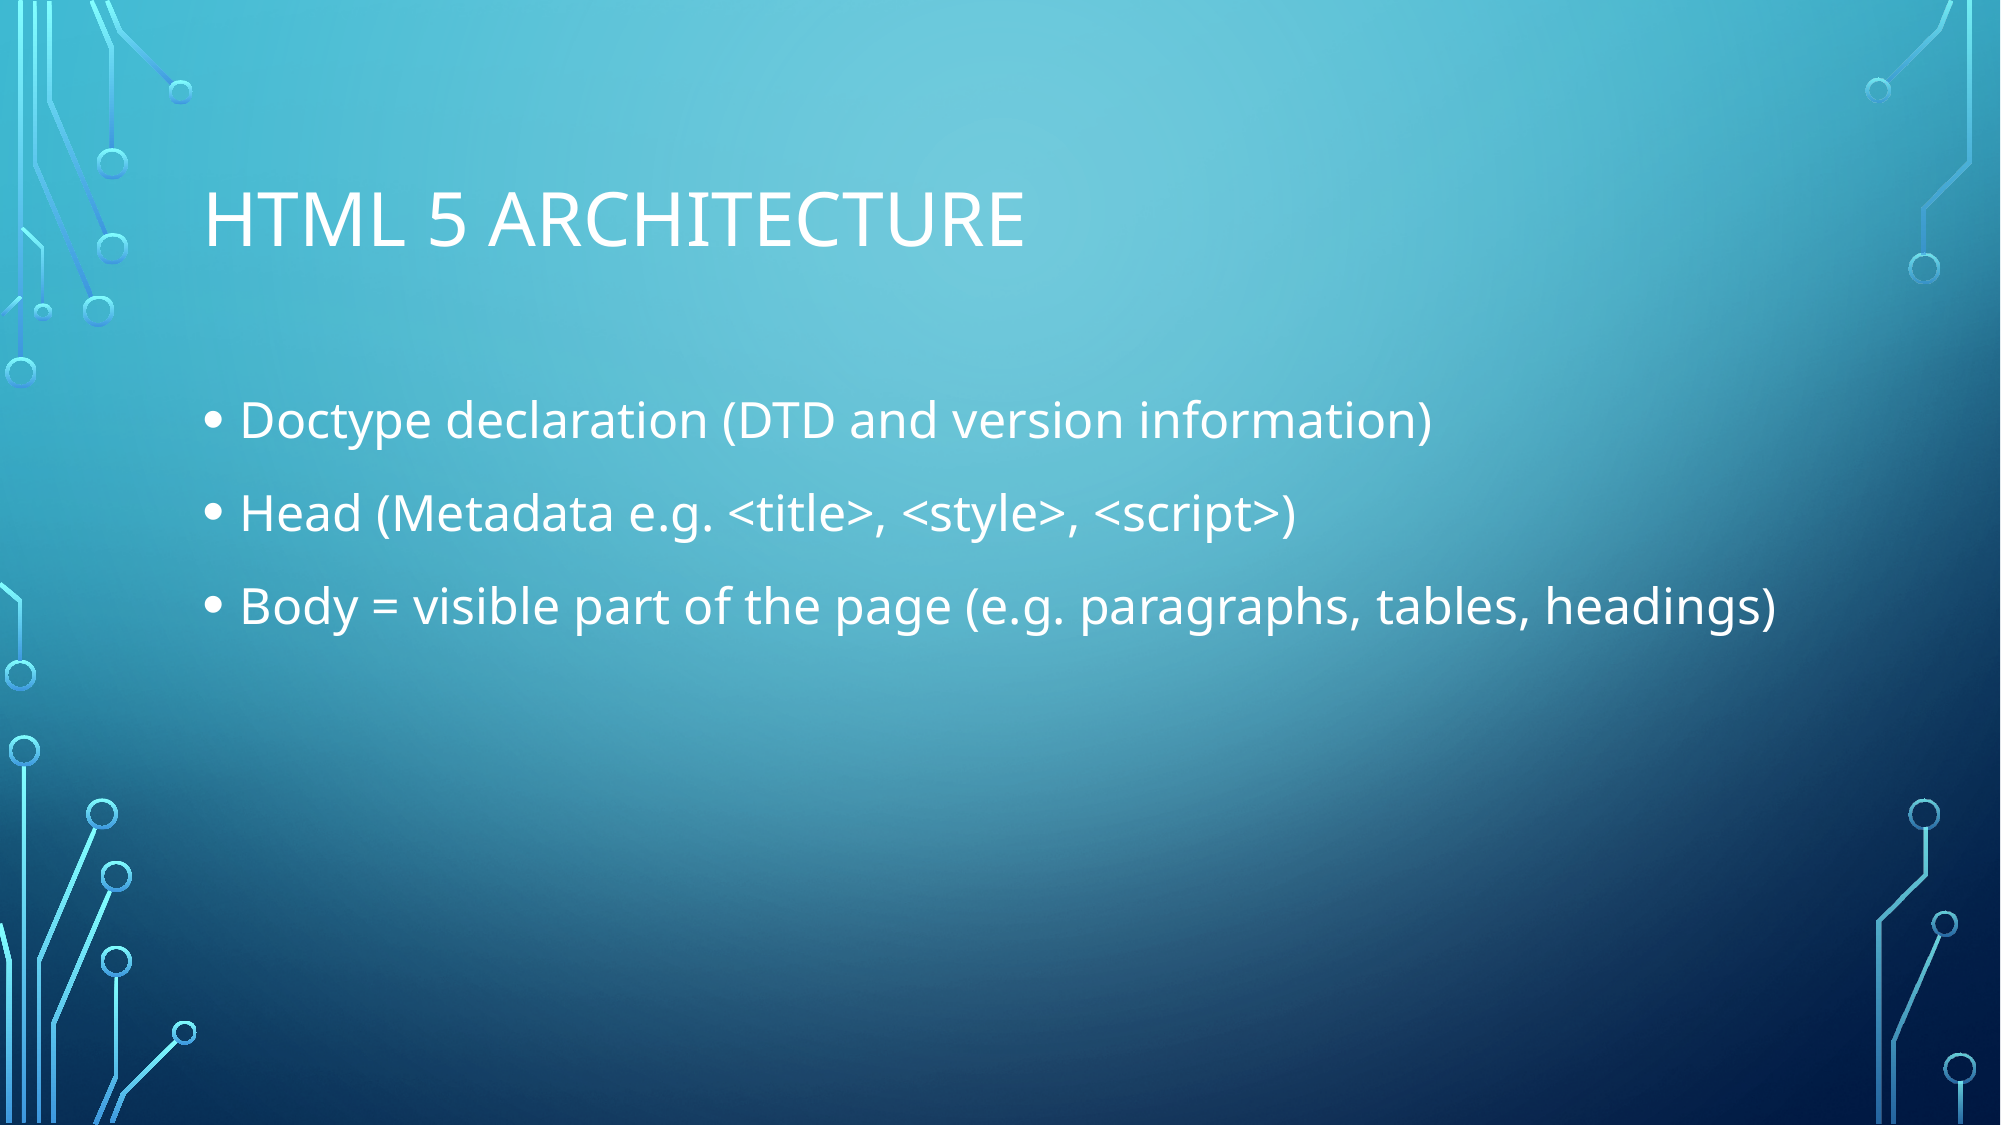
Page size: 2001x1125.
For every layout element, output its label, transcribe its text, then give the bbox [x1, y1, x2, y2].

list Doctype declaration (DTD and version information) Head (Metadata e.g. <title>, <style>, <script>) Body = visible part of the page (e.g. paragraphs, tables, headings) [187, 369, 1813, 950]
title HTML 5 Architecture [187, 101, 1813, 344]
